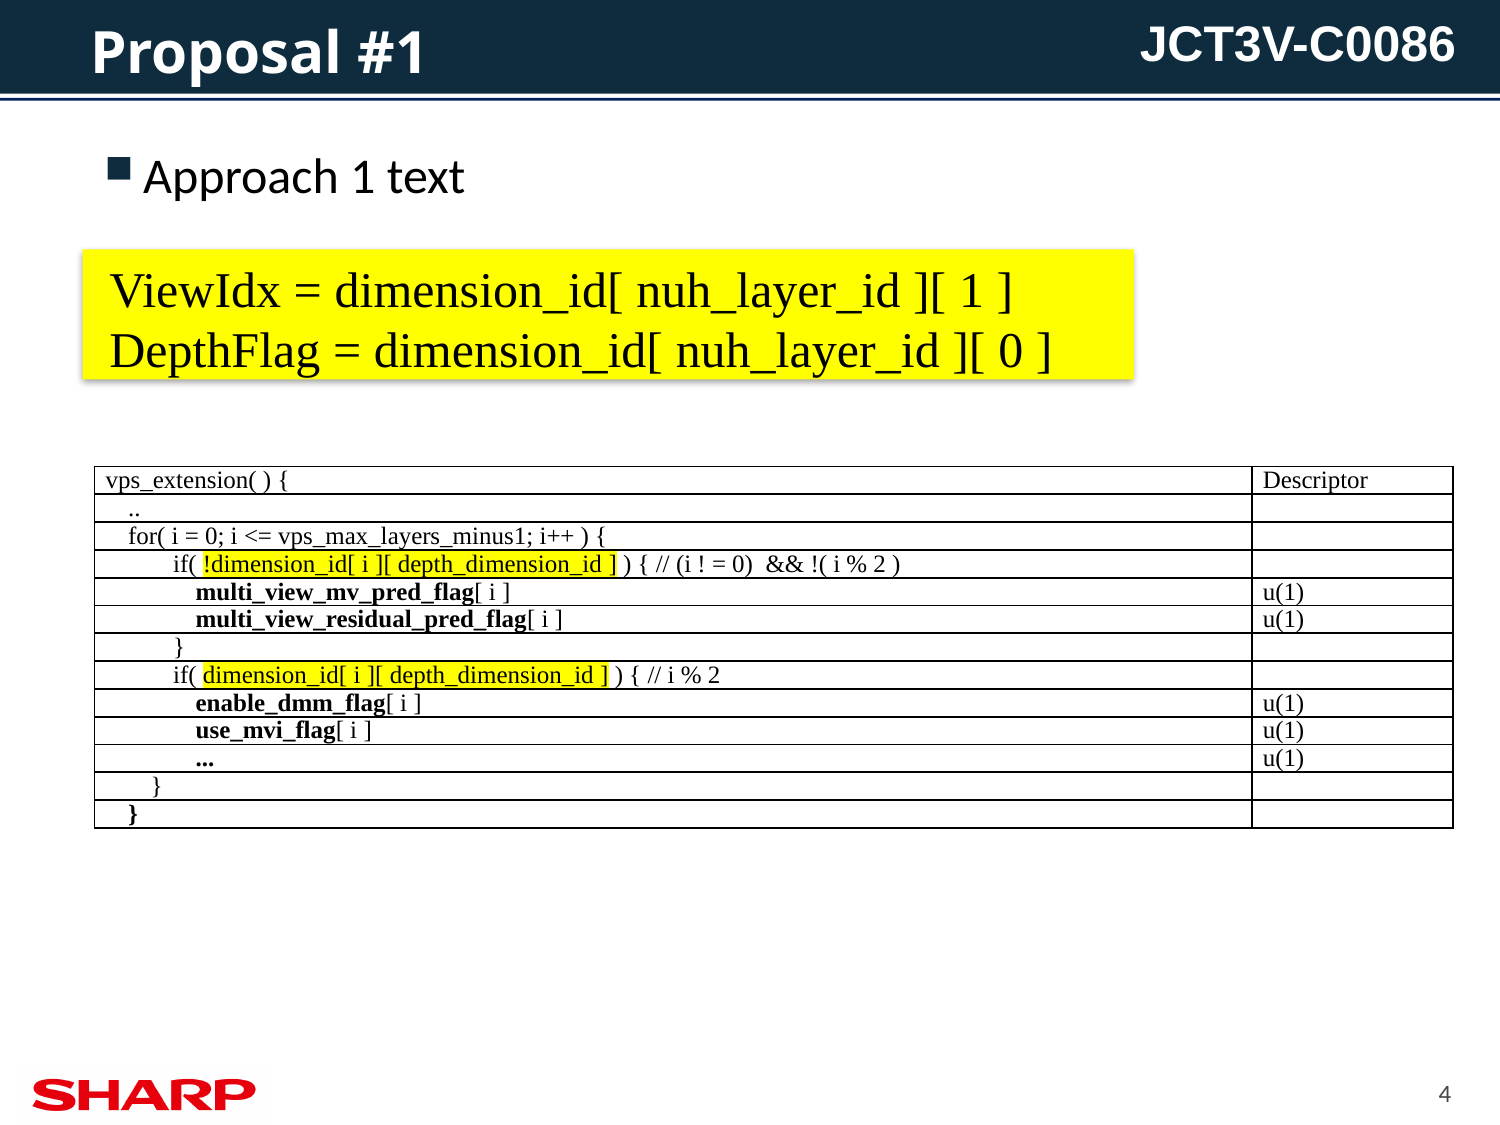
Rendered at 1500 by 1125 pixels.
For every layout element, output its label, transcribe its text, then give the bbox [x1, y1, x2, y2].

table_cell [1253, 634, 1452, 660]
table_cell if( dimension_id[ i ][ depth_dimension_id ] ) { // i % 2 [95, 662, 1251, 688]
table_cell .. [95, 495, 1251, 521]
slide_number 4 [1345, 1062, 1467, 1108]
table_cell [1253, 662, 1452, 688]
table_header Descriptor [1253, 467, 1452, 493]
table_cell [1253, 523, 1452, 549]
table_cell } [95, 634, 1251, 660]
table_cell u(1) [1253, 745, 1452, 771]
table_cell u(1) [1253, 690, 1452, 716]
list Approach 1 text [74, 128, 1426, 1051]
table_cell u(1) [1253, 579, 1452, 605]
table_cell use_mvi_flag[ i ] [95, 718, 1251, 744]
table_cell [1253, 495, 1452, 521]
table_cell } [95, 773, 1251, 799]
table_cell u(1) [1253, 718, 1452, 744]
table_cell multi_view_mv_pred_flag[ i ] [95, 579, 1251, 605]
table_header vps_extension( ) { [95, 467, 1251, 493]
text_box ViewIdx = dimension_id[ nuh_layer_id ][ 1 ] DepthFlag = dimension_id[ nuh_layer_id ][ 0 ] [94, 250, 1359, 385]
table_cell for( i = 0; i <= vps_max_layers_minus1; i++ ) { [95, 523, 1251, 549]
table_cell enable_dmm_flag[ i ] [95, 690, 1251, 716]
picture [17, 1064, 271, 1125]
table_cell } [95, 801, 1251, 827]
table_cell [1253, 551, 1452, 577]
title Proposal #1 [74, 15, 1426, 85]
table_cell u(1) [1253, 606, 1452, 632]
table_cell if( !dimension_id[ i ][ depth_dimension_id ] ) { // (i ! = 0) && !( i % 2 ) [95, 551, 1251, 577]
table_cell multi_view_residual_pred_flag[ i ] [95, 606, 1251, 632]
table_cell ... [95, 745, 1251, 771]
table_cell [1253, 801, 1452, 827]
table_cell [1253, 773, 1452, 799]
